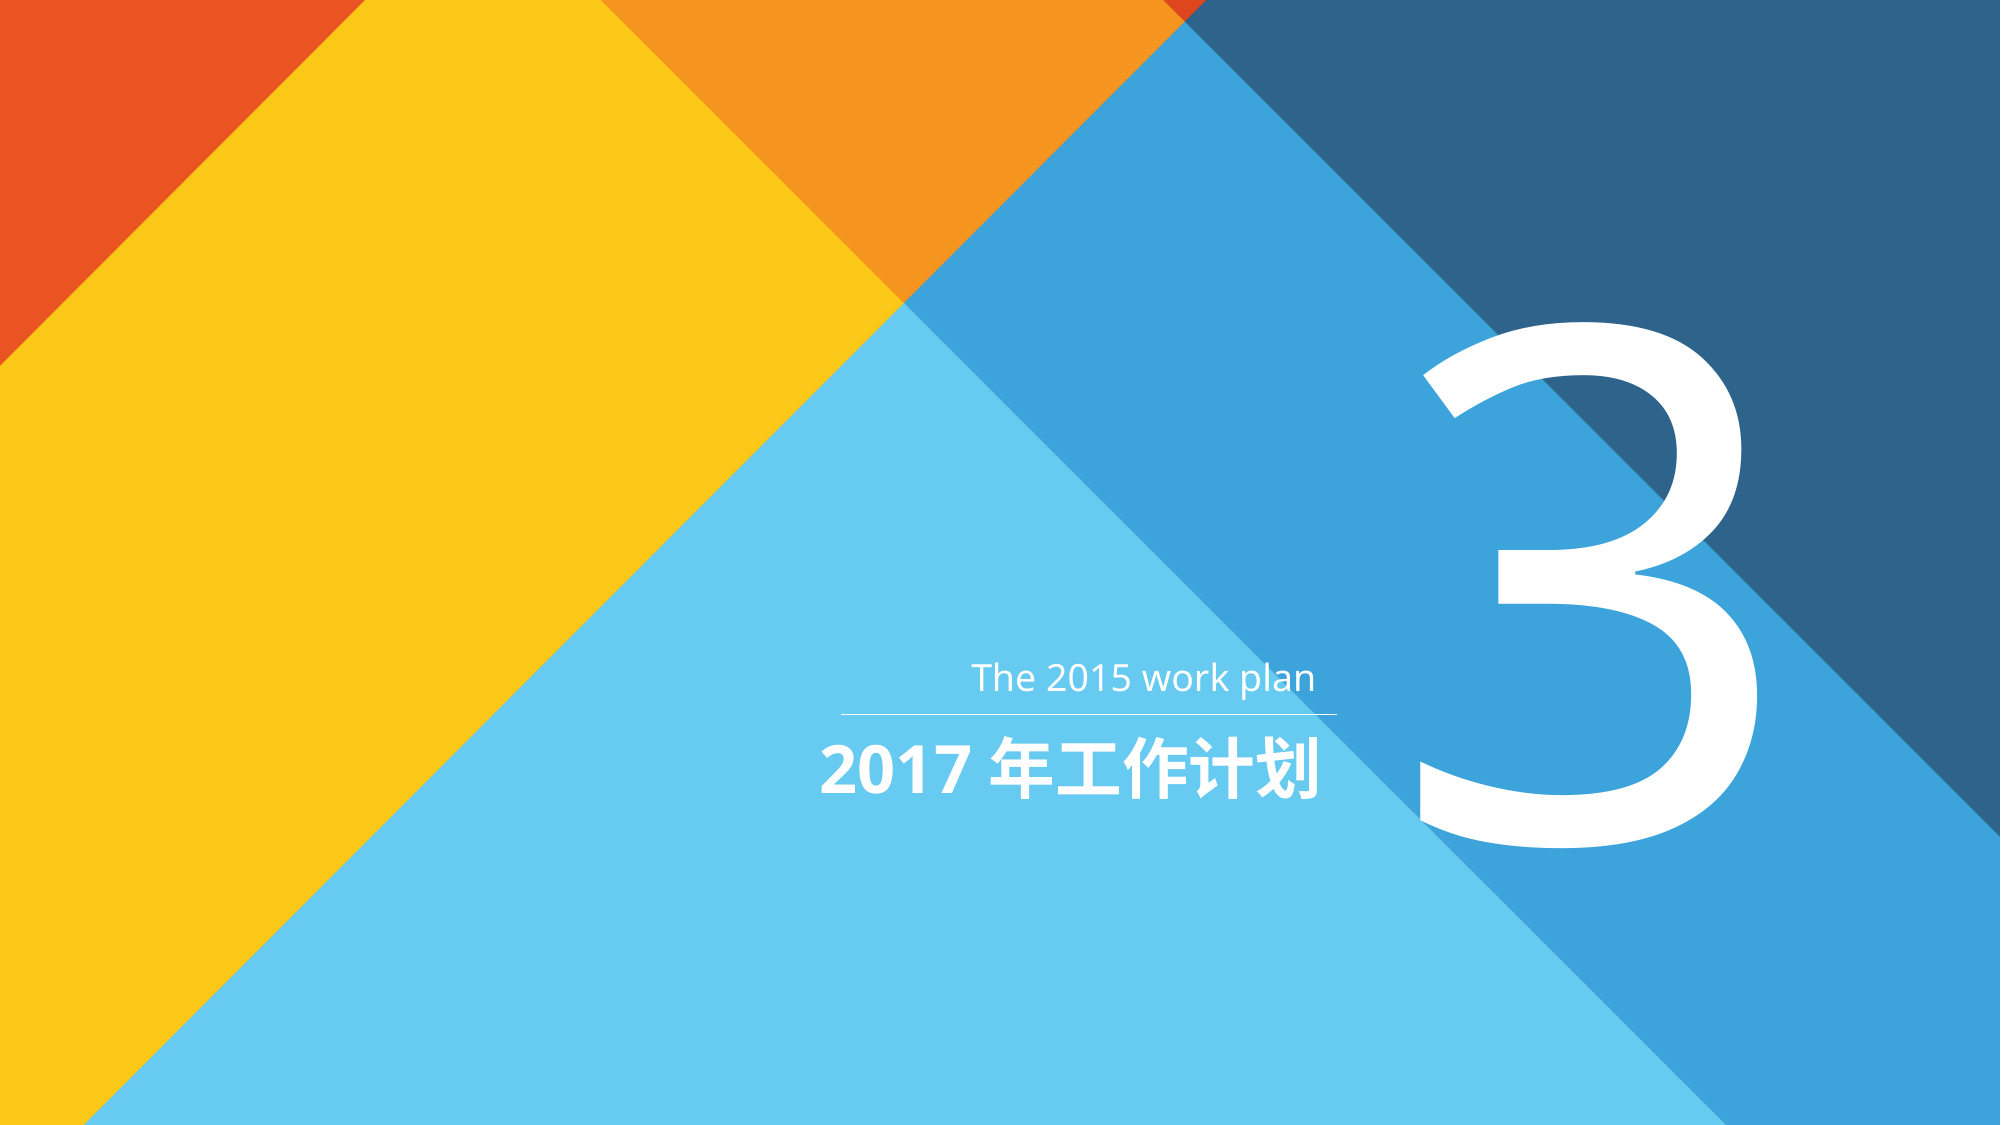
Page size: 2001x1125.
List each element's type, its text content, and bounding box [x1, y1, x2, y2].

text_box The 2015 work plan [956, 646, 1332, 707]
picture [0, 0, 2000, 1125]
text_box 3 [1373, 117, 1814, 993]
text_box 2017年工作计划 [804, 719, 1337, 814]
